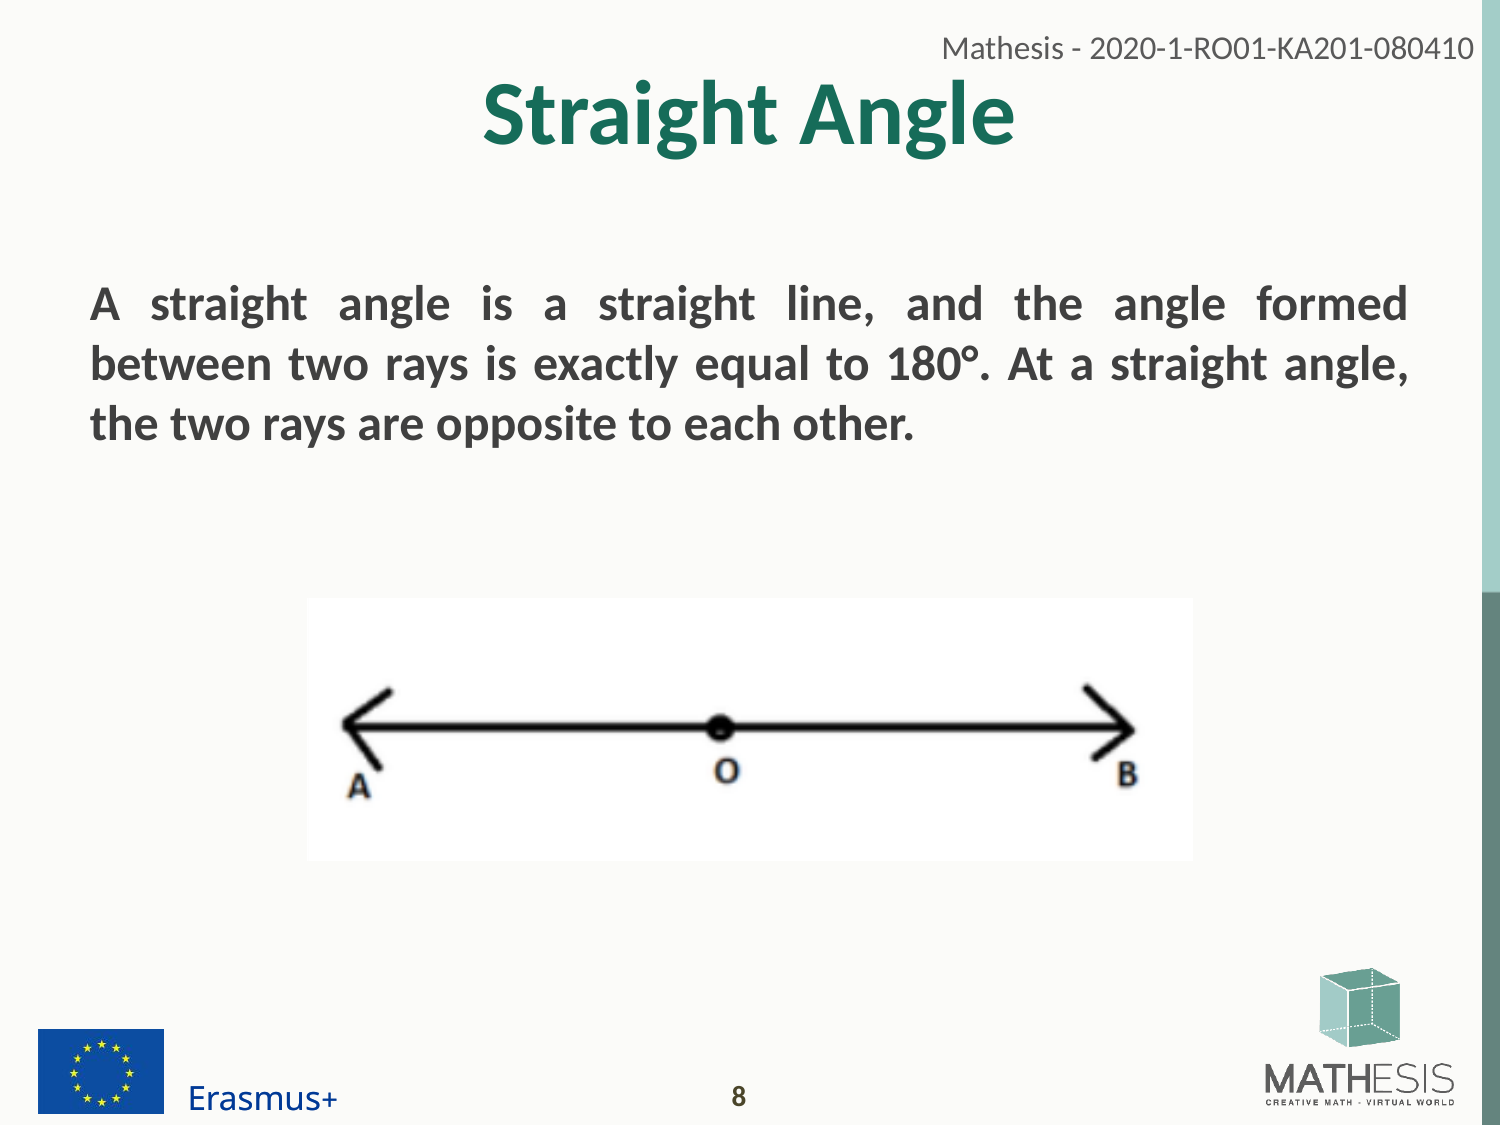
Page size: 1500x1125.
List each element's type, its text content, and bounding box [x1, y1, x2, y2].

picture [306, 598, 1194, 862]
list A straight angle is a straight line, and the angle formed between two rays is exactly equal to 180°. At a straight angle, the two rays are opposite to each other. [75, 262, 1425, 1005]
title Straight Angle [75, 45, 1425, 233]
picture [38, 1029, 164, 1114]
